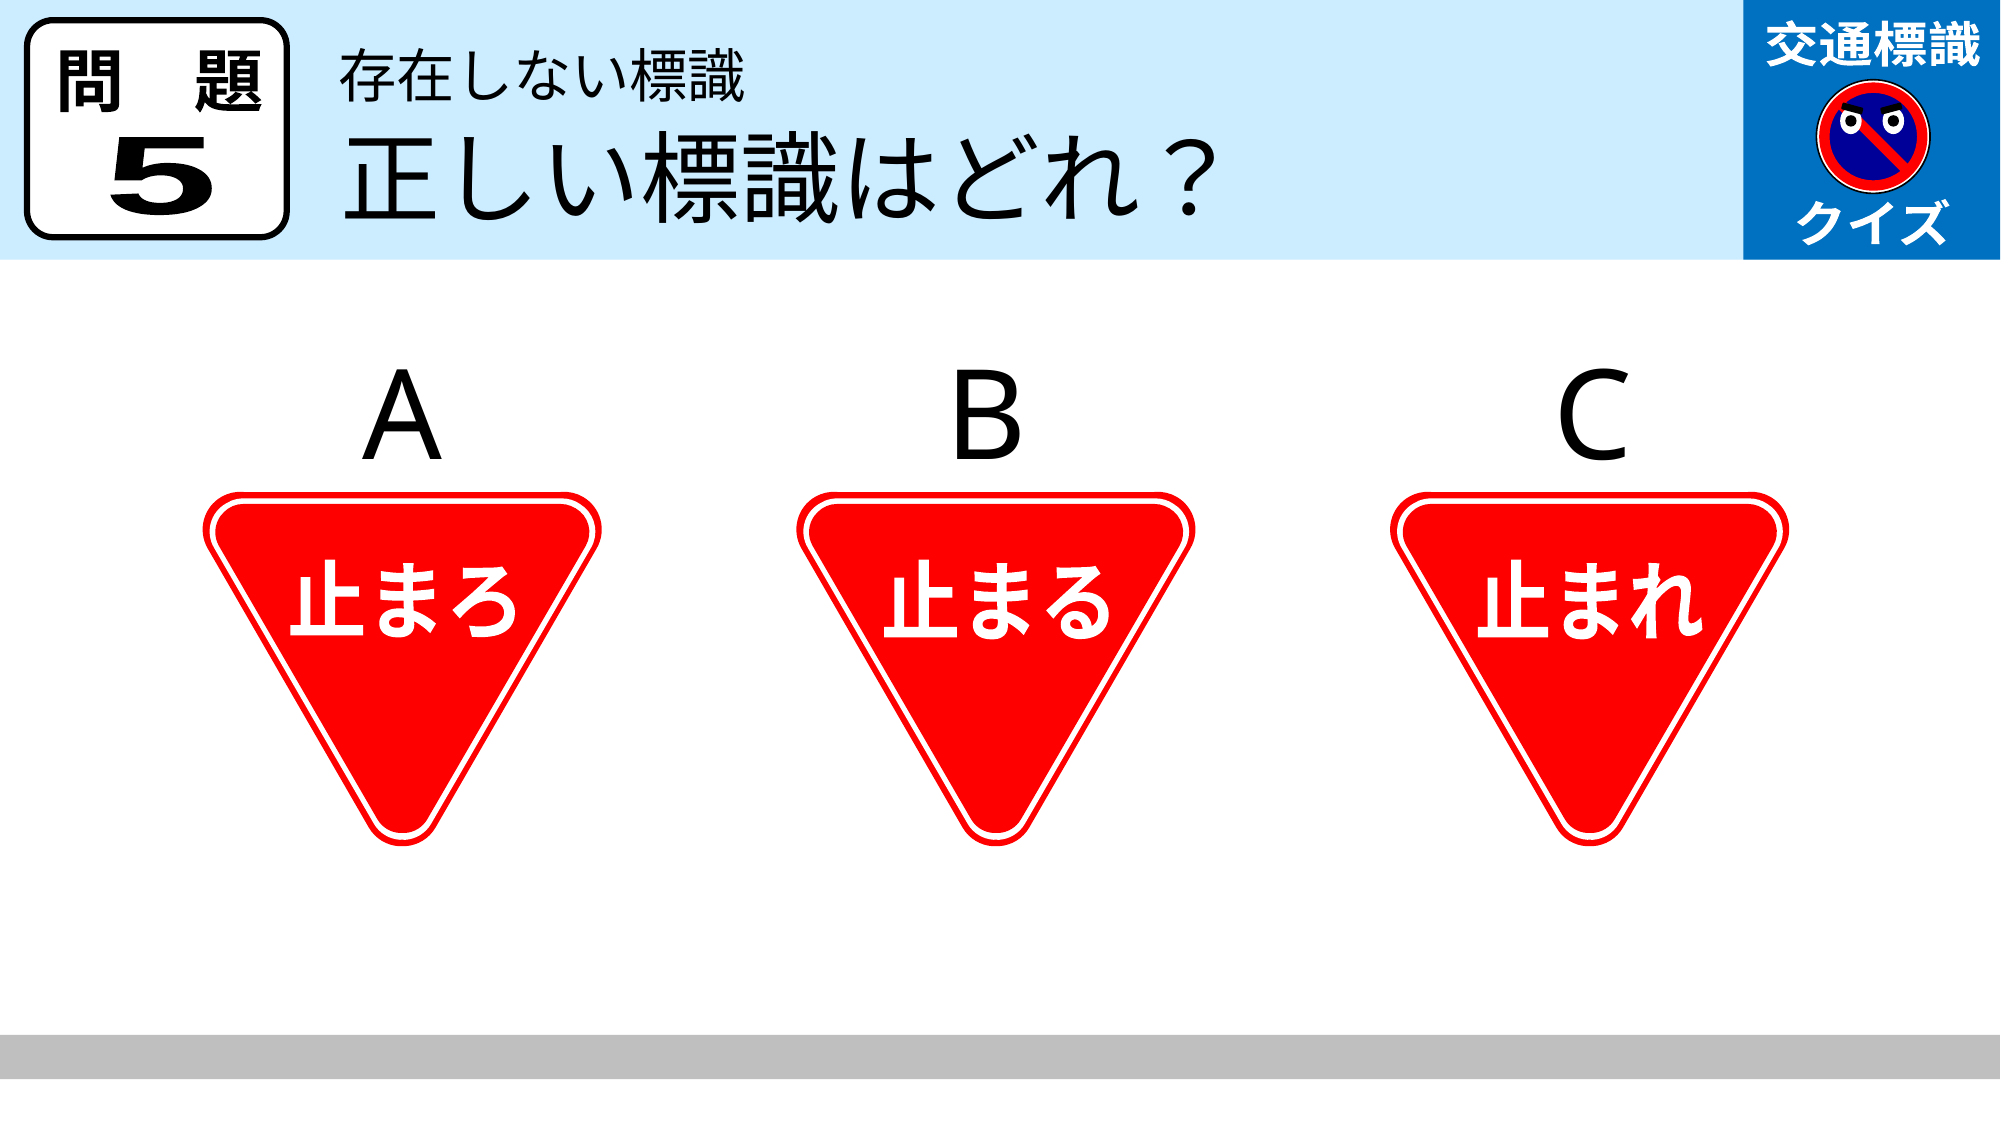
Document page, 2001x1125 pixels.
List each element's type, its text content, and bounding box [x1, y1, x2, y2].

text_box A [347, 327, 457, 490]
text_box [1389, 491, 1790, 847]
text_box B [930, 327, 1042, 490]
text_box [796, 491, 1196, 847]
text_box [202, 491, 602, 847]
text_box [0, 1034, 2000, 1080]
text_box C [1538, 327, 1647, 490]
text_box 存在しない標識 [323, 32, 762, 117]
text_box 正しい標識はどれ？ [325, 107, 1256, 243]
